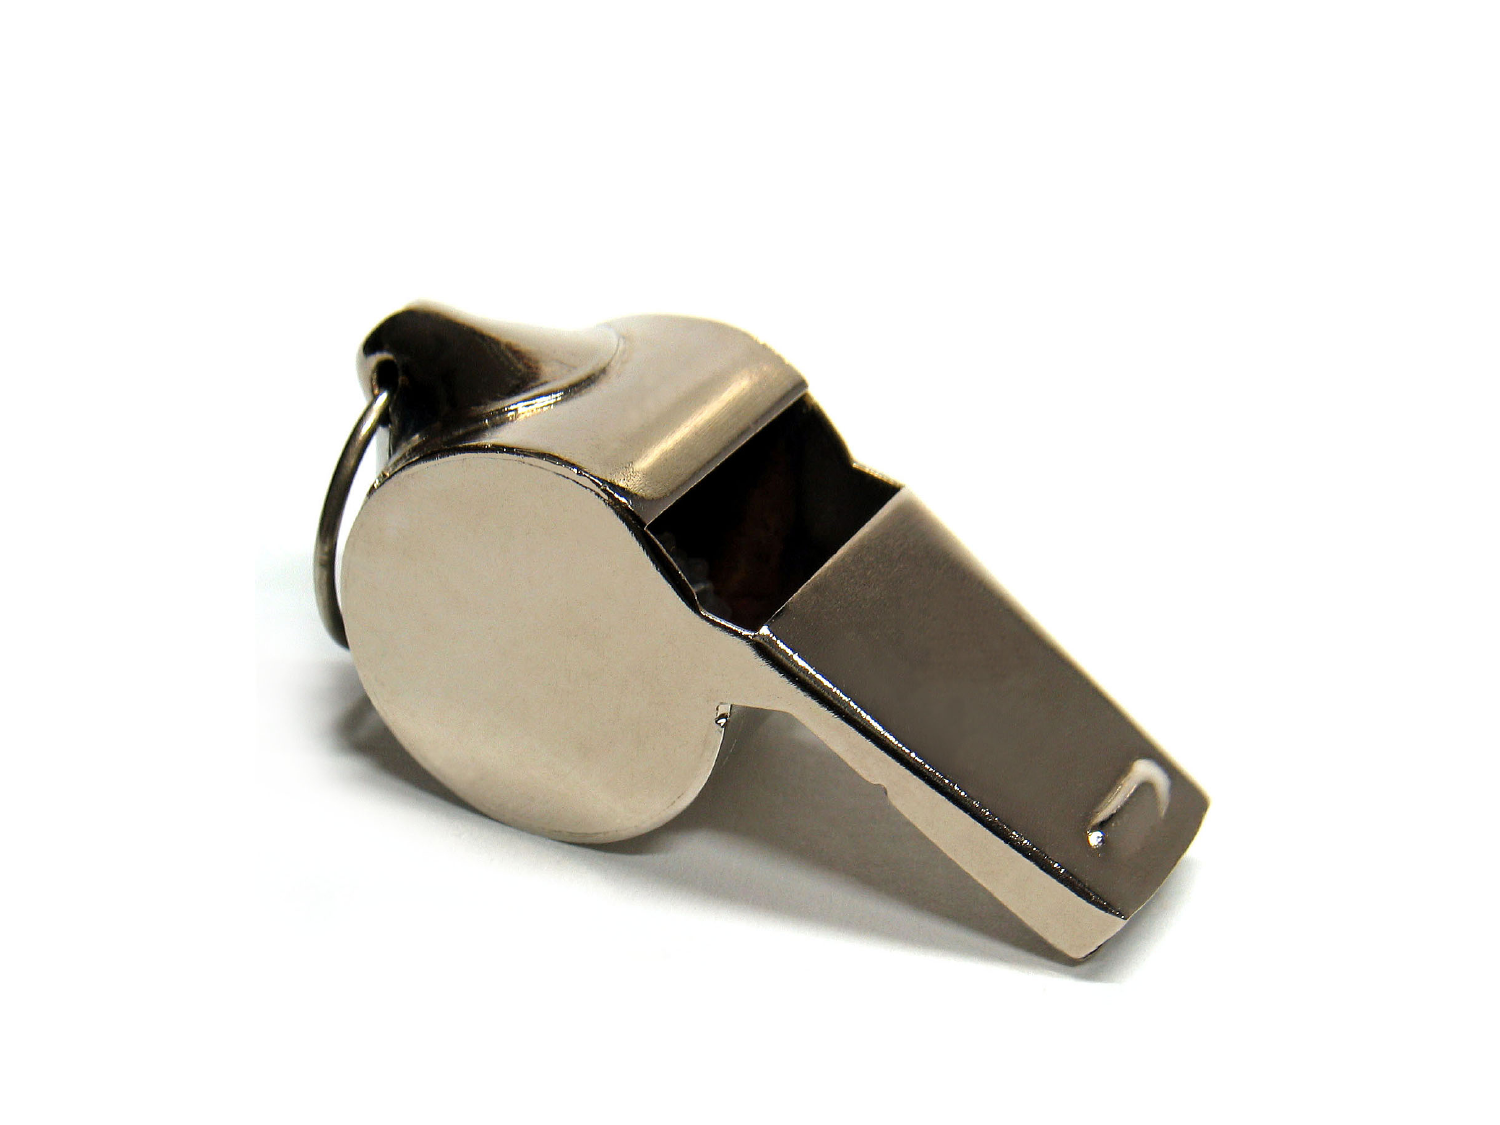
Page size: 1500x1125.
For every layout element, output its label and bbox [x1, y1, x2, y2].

list [254, 262, 1246, 1006]
